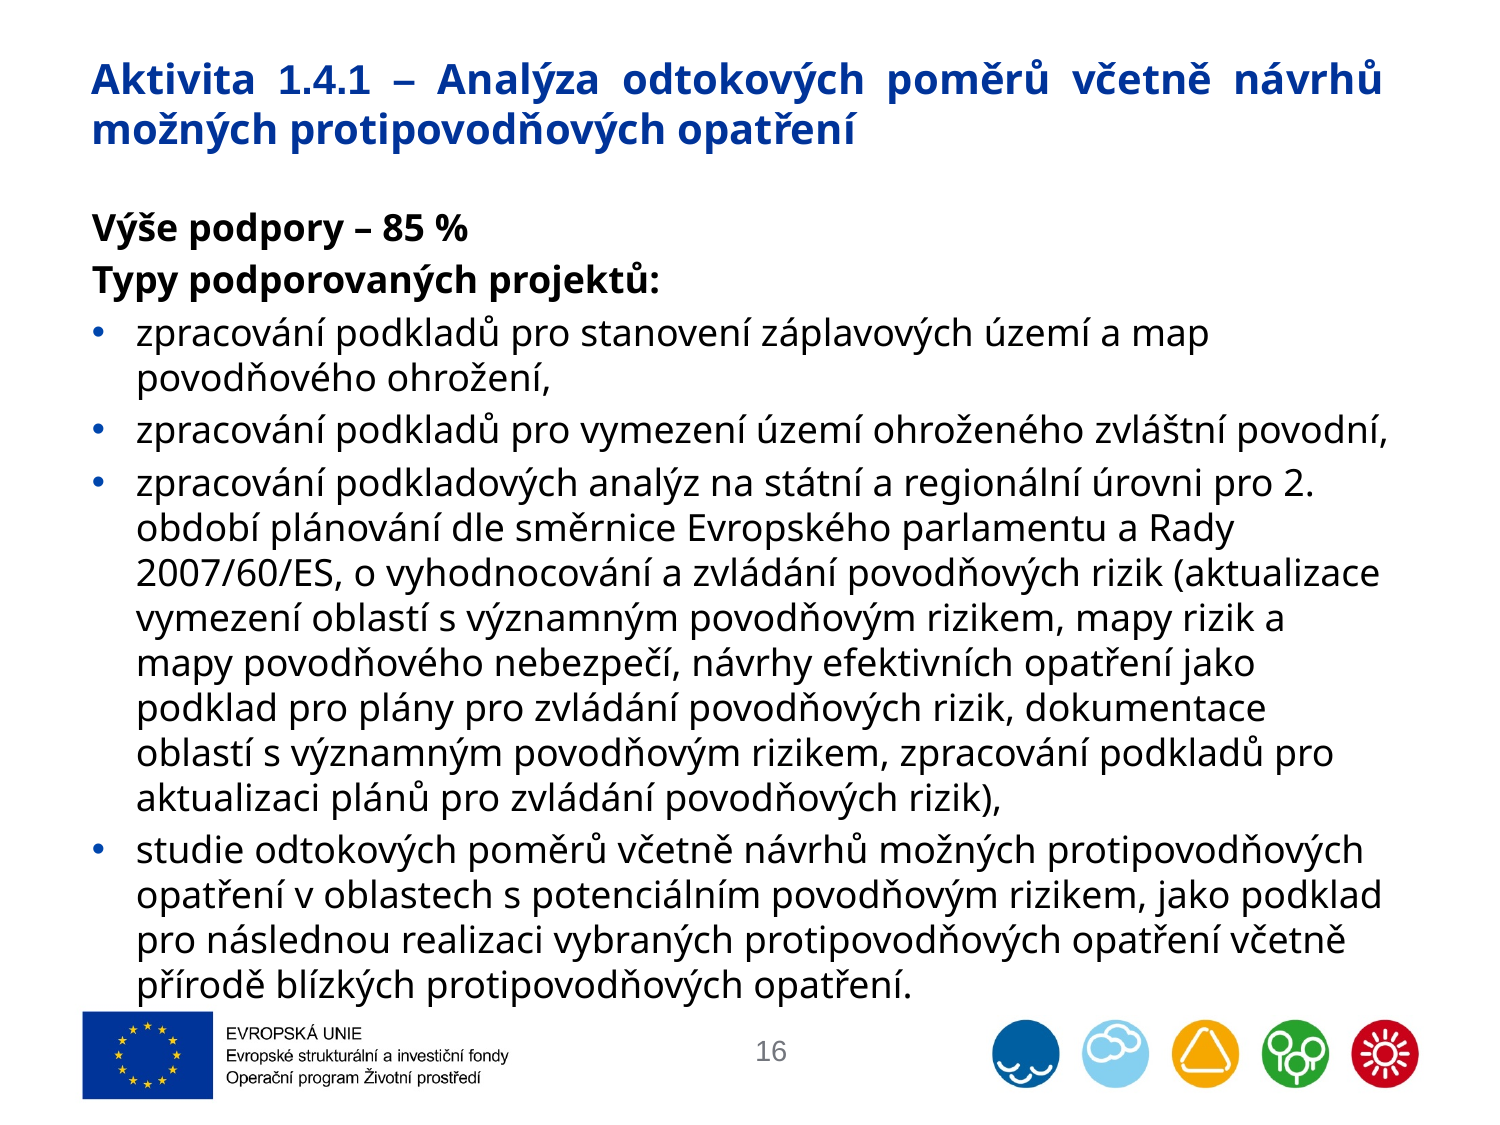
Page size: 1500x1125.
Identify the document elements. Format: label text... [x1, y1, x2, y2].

slide_number 16 [596, 1024, 947, 1103]
title Aktivita 1.4.1 – Analýza odtokových poměrů včetně návrhů možných protipovodňových opatření [76, 45, 1400, 161]
picture [53, 999, 561, 1112]
list Výše podpory – 85 % Typy podporovaných projektů: zpracování podkladů pro stanovení záplavových území a map povodňového ohrožení, zpracování podkladů pro vymezení území ohroženého zvláštní povodní, zpracování podkladových analýz na státní a regionální úrovni pro 2. období plánování dle směrnice Evropského parlamentu a Rady 2007/60/ES, o vyhodnocování a zvládání povodňových rizik (aktualizace vymezení oblastí s významným povodňovým rizikem, mapy rizik a mapy povodňového nebezpečí, návrhy efektivních opatření jako podklad pro plány pro zvládání povodňových rizik, dokumentace oblastí s významným povodňovým rizikem, zpracování podkladů pro aktualizaci plánů pro zvládání povodňových rizik), studie odtokových poměrů včetně návrhů možných protipovodňových opatření v oblastech s potenciálním povodňovým rizikem, jako podklad pro následnou realizaci vybraných protipovodňových opatření včetně přírodě blízkých protipovodňových opatření. [76, 196, 1407, 1035]
picture [986, 1015, 1424, 1094]
